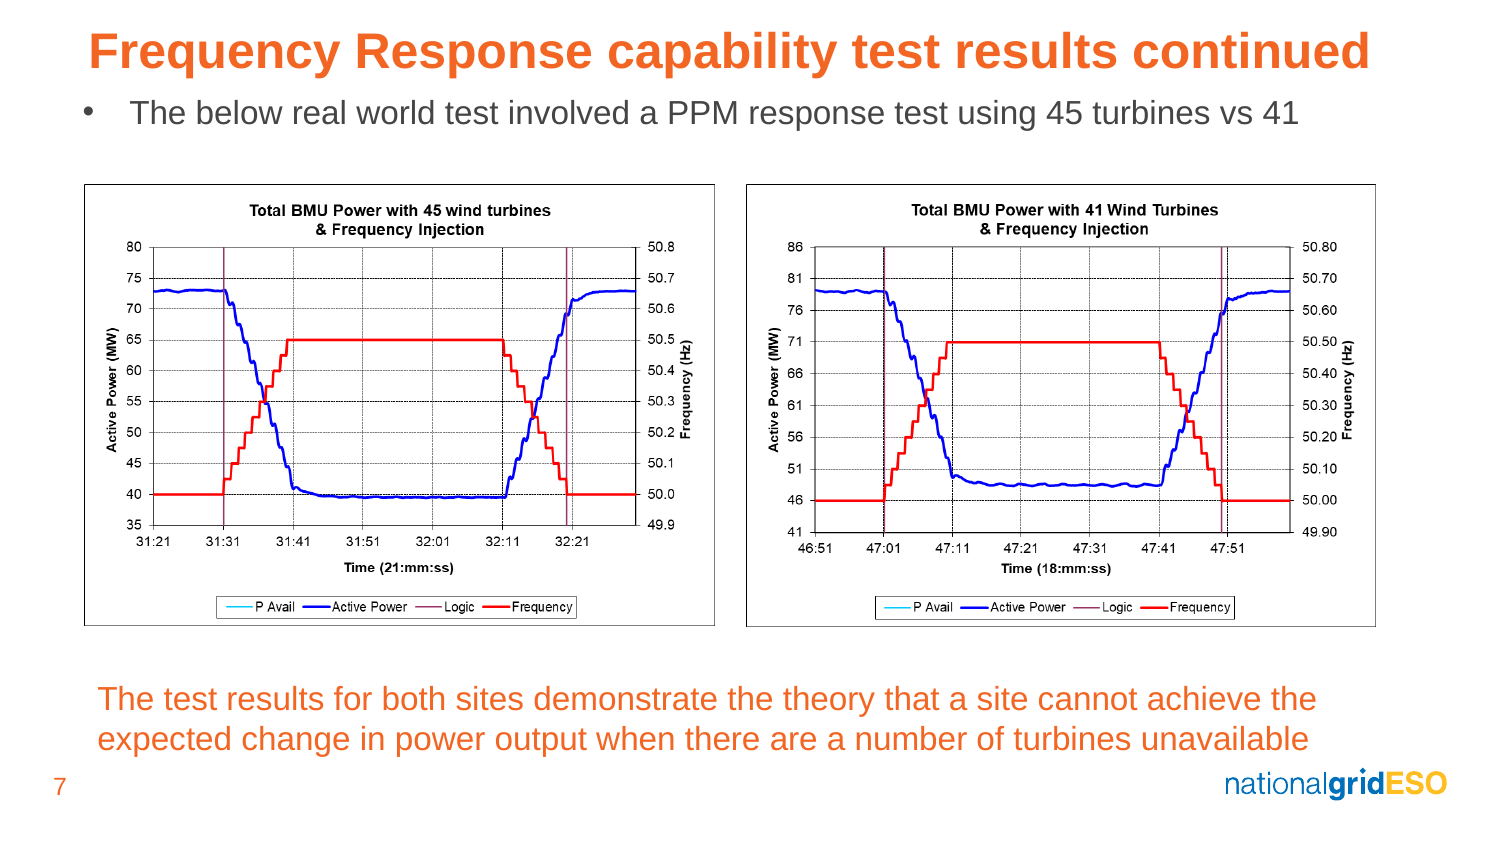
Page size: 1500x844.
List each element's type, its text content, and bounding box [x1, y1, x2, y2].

text_box The test results for both sites demonstrate the theory that a site cannot achieve the expected change in power output when there are a number of turbines unavailable [82, 669, 1418, 765]
picture [746, 184, 1377, 627]
title Frequency Response capability test results continued [88, 30, 1482, 79]
text_box The below real world test involved a PPM response test using 45 turbines vs 41 [82, 91, 1500, 171]
picture [84, 184, 715, 627]
